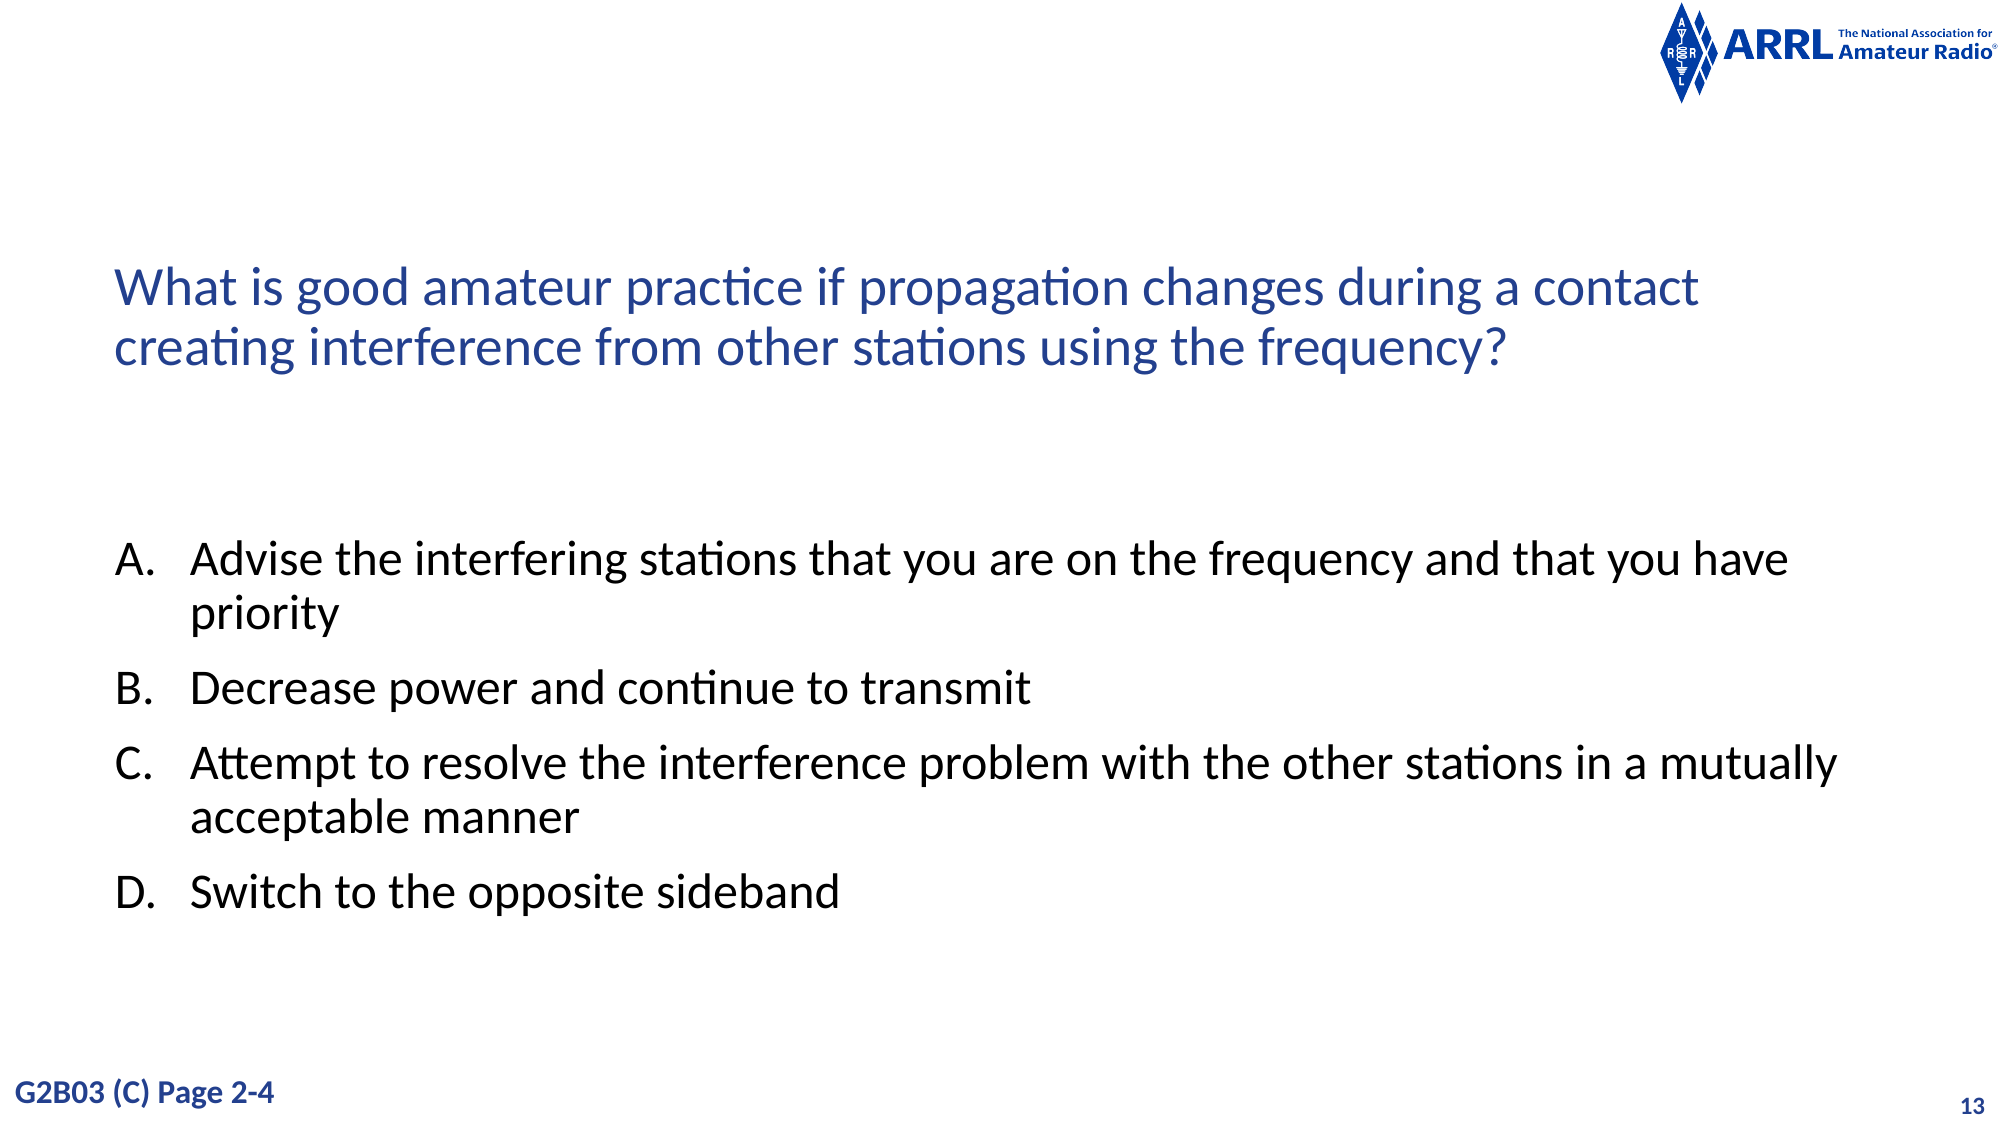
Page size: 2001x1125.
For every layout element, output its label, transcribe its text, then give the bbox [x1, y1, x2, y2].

text_box G2B03 (C) Page 2-4 [0, 1062, 1313, 1118]
picture [1658, 0, 1999, 106]
title What is good amateur practice if propagation changes during a contact creating interference from other stations using the frequency? [99, 249, 1900, 388]
text_box 13 [1899, 1082, 2000, 1125]
list Advise the interfering stations that you are on the frequency and that you have priority Decrease power and continue to transmit Attempt to resolve the interference problem with the other stations in a mutually acceptable manner Switch to the opposite sideband [99, 525, 1900, 1005]
